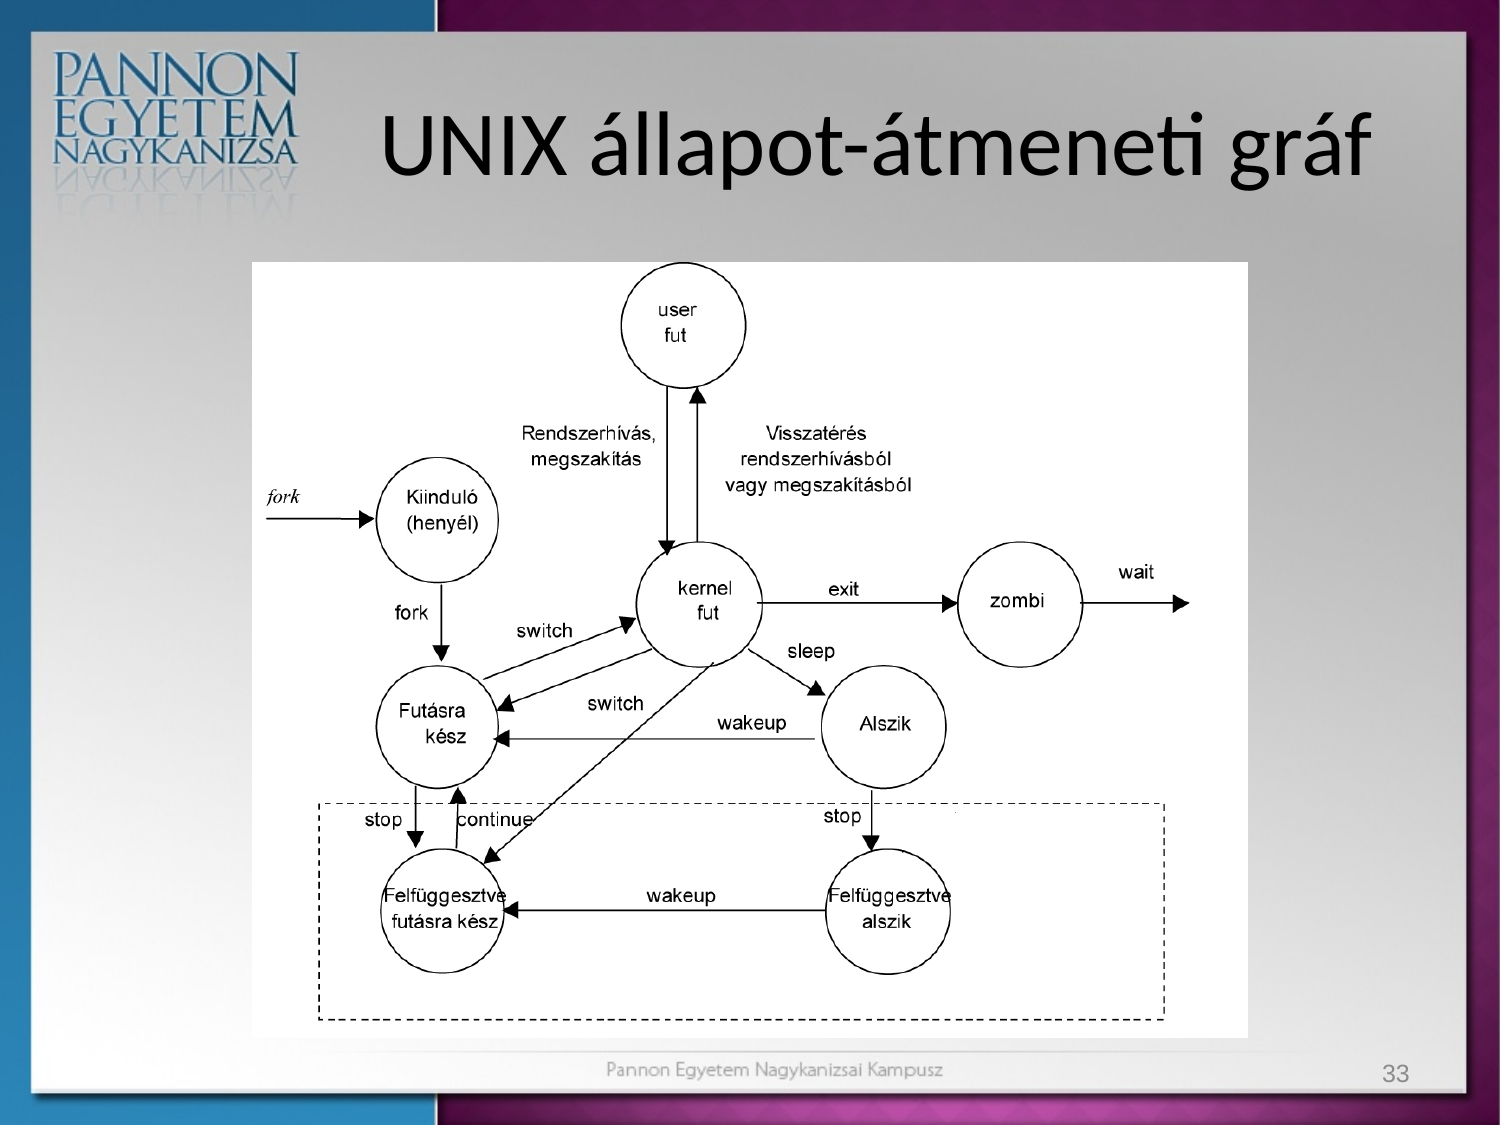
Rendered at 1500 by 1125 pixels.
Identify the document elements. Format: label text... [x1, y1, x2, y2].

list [251, 262, 1249, 1038]
slide_number 33 [1074, 1042, 1425, 1103]
picture [0, 0, 1500, 1125]
title UNIX állapot-átmeneti gráf [328, 45, 1425, 233]
